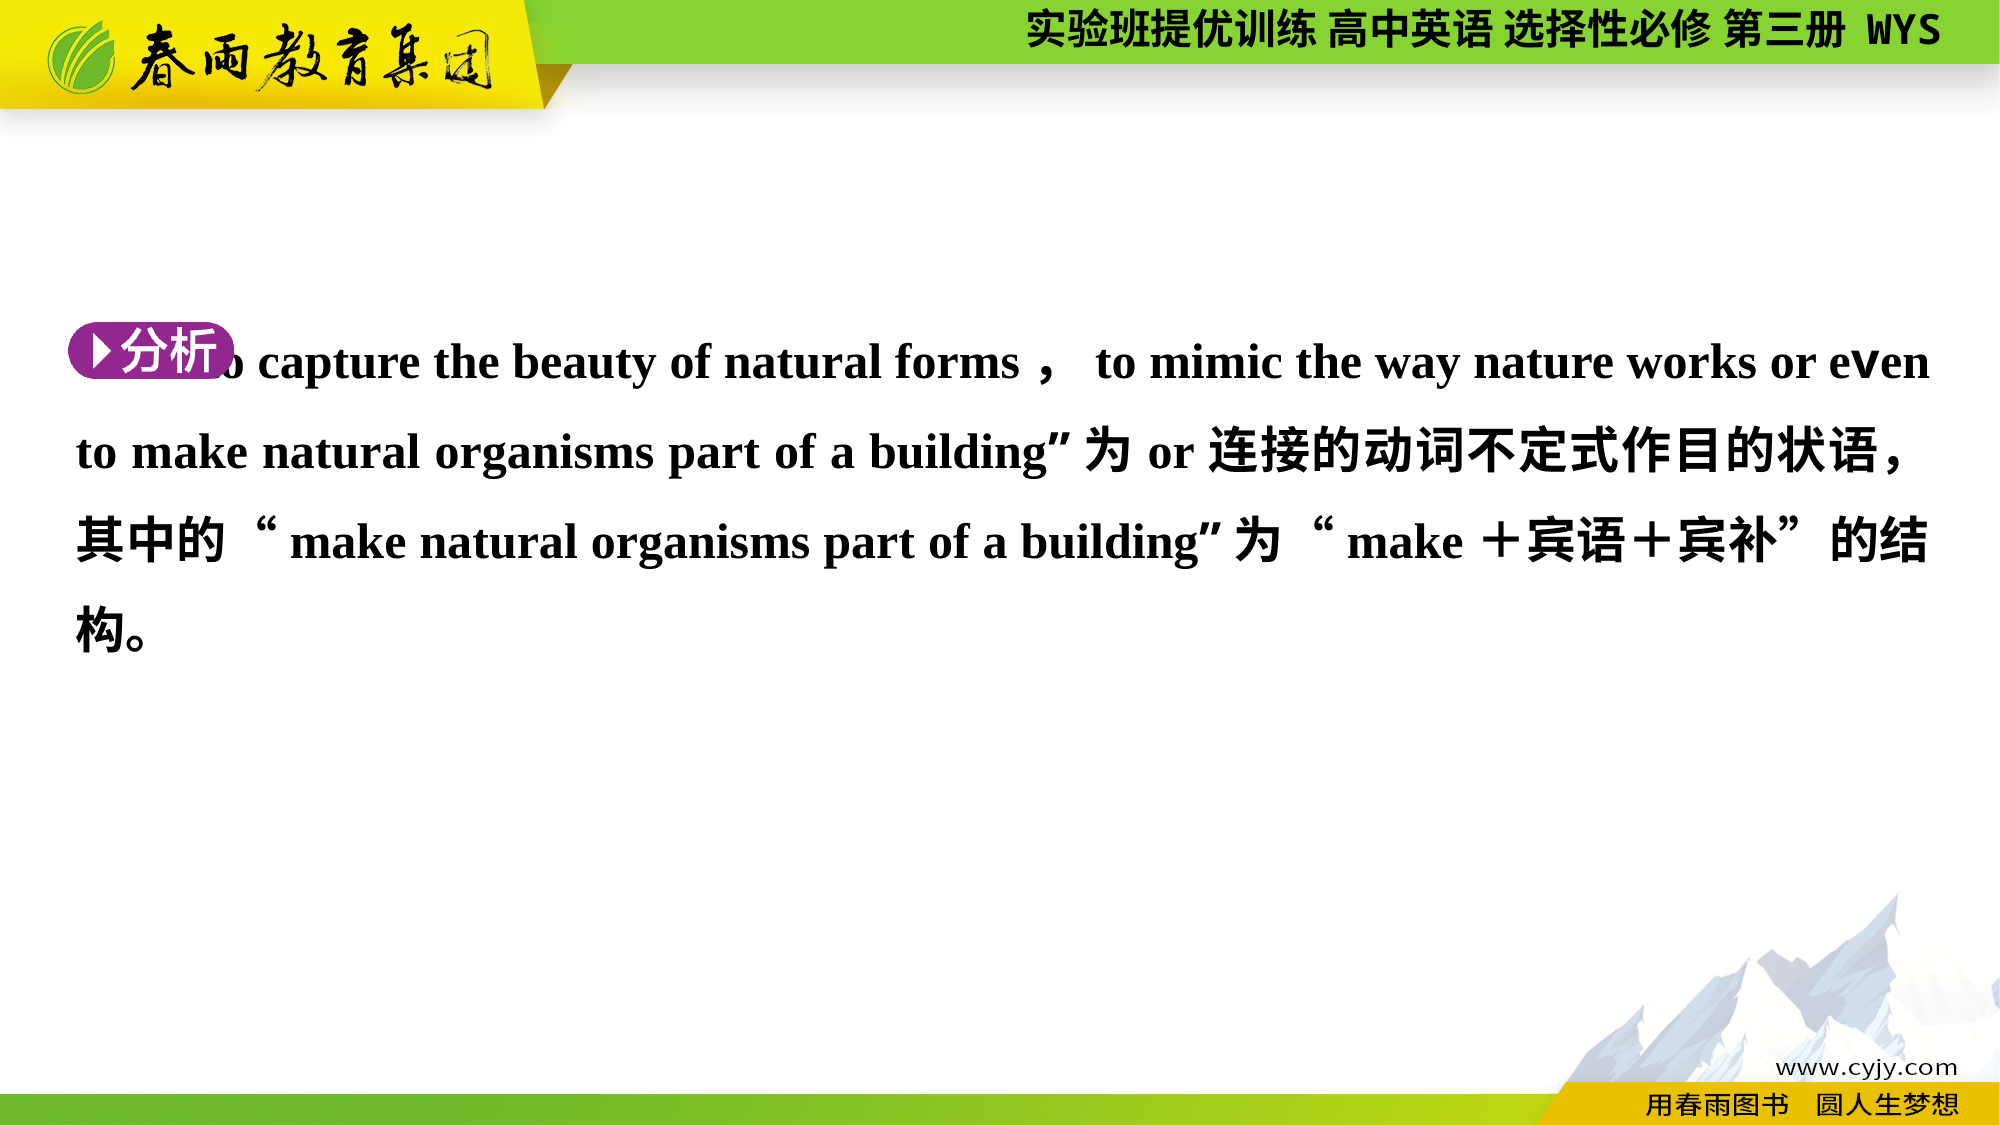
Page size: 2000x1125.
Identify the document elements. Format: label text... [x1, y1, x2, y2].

picture [0, 0, 2000, 1125]
text_box “to capture the beauty of natural forms，to mimic the way nature works or even to make natural organisms part of a building”为or连接的动词不定式作目的状语，其中的“make natural organisms part of a building”为“make＋宾语＋宾补”的结构。 [60, 290, 1945, 666]
